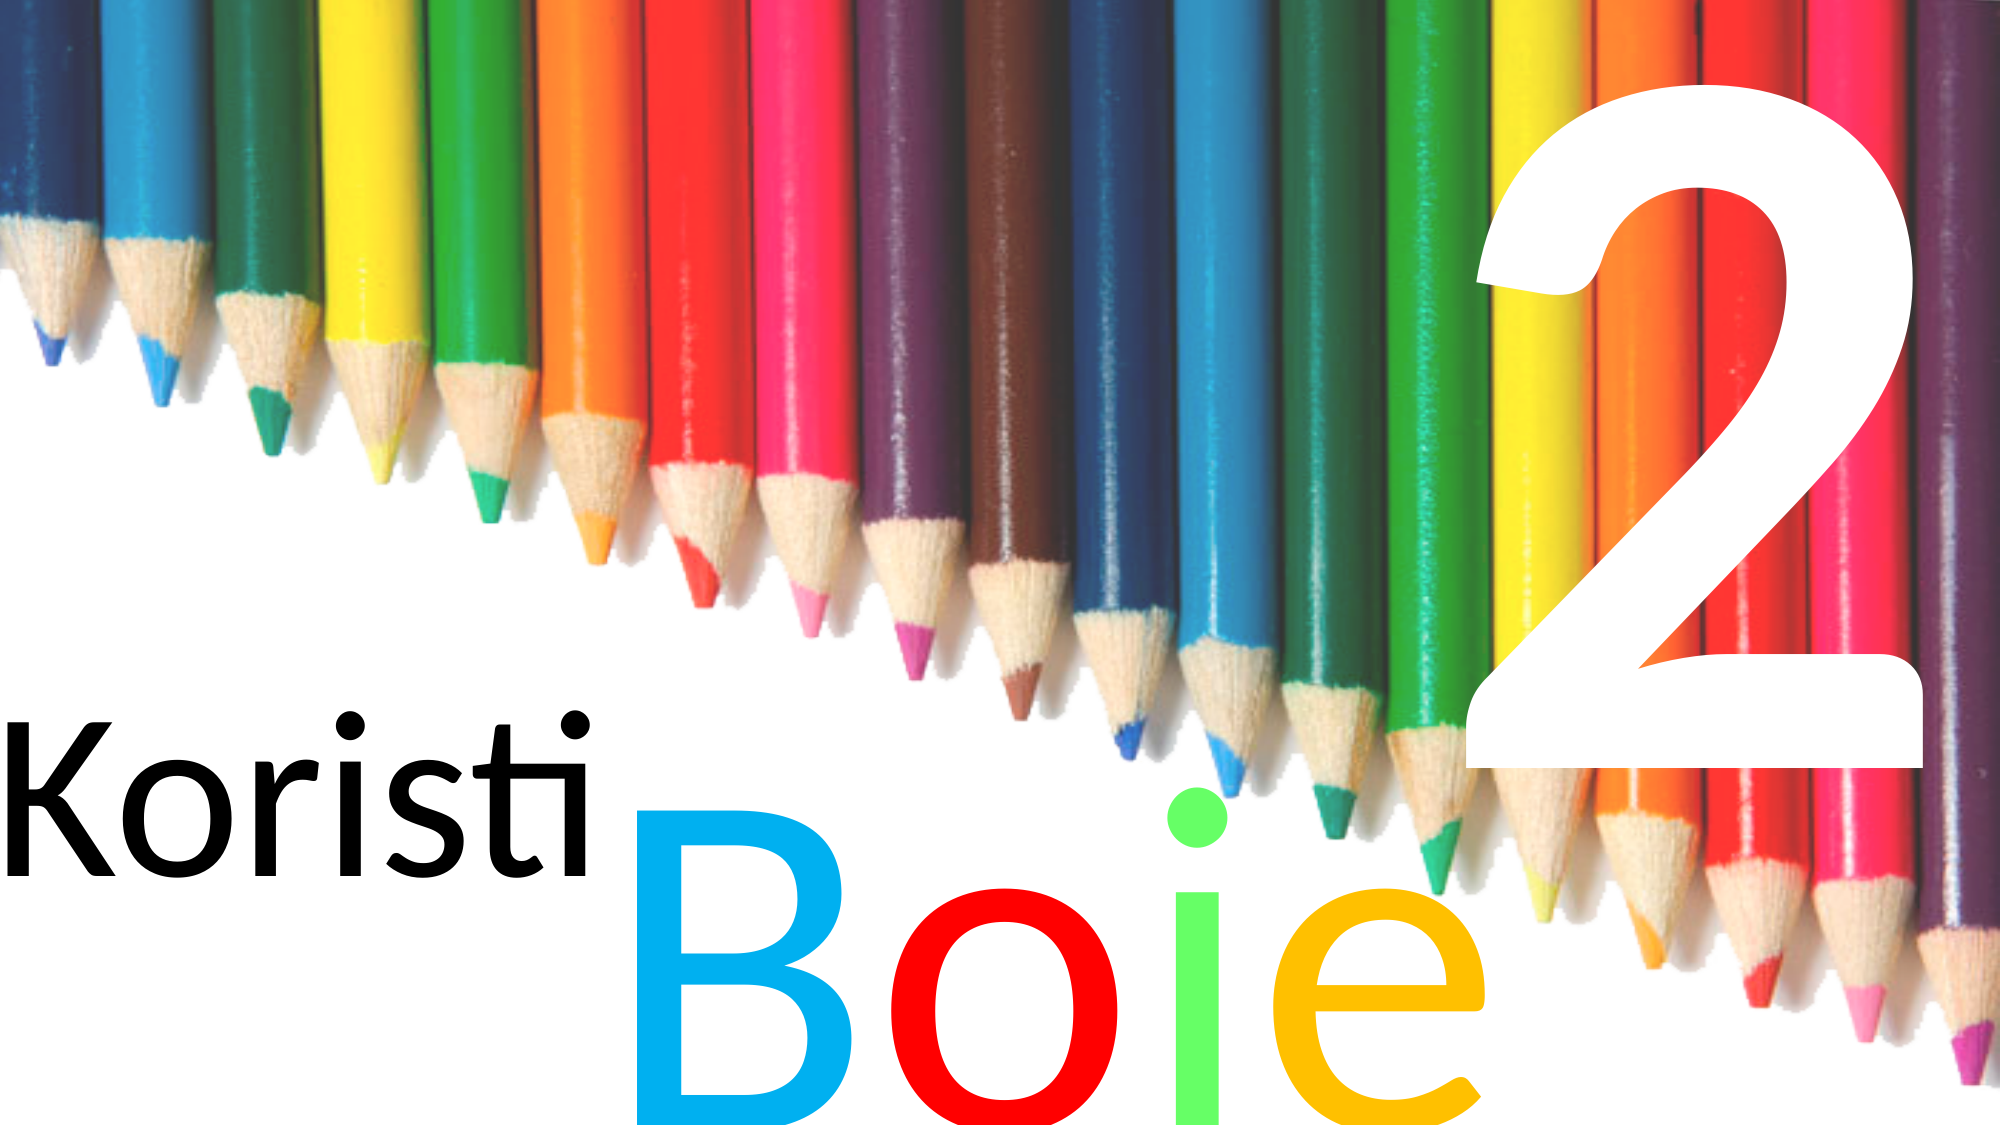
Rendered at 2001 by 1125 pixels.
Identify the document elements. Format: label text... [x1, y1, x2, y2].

text_box Boje [587, 625, 1595, 1125]
text_box Koristi [0, 629, 587, 932]
text_box 2 [1416, 0, 1820, 985]
